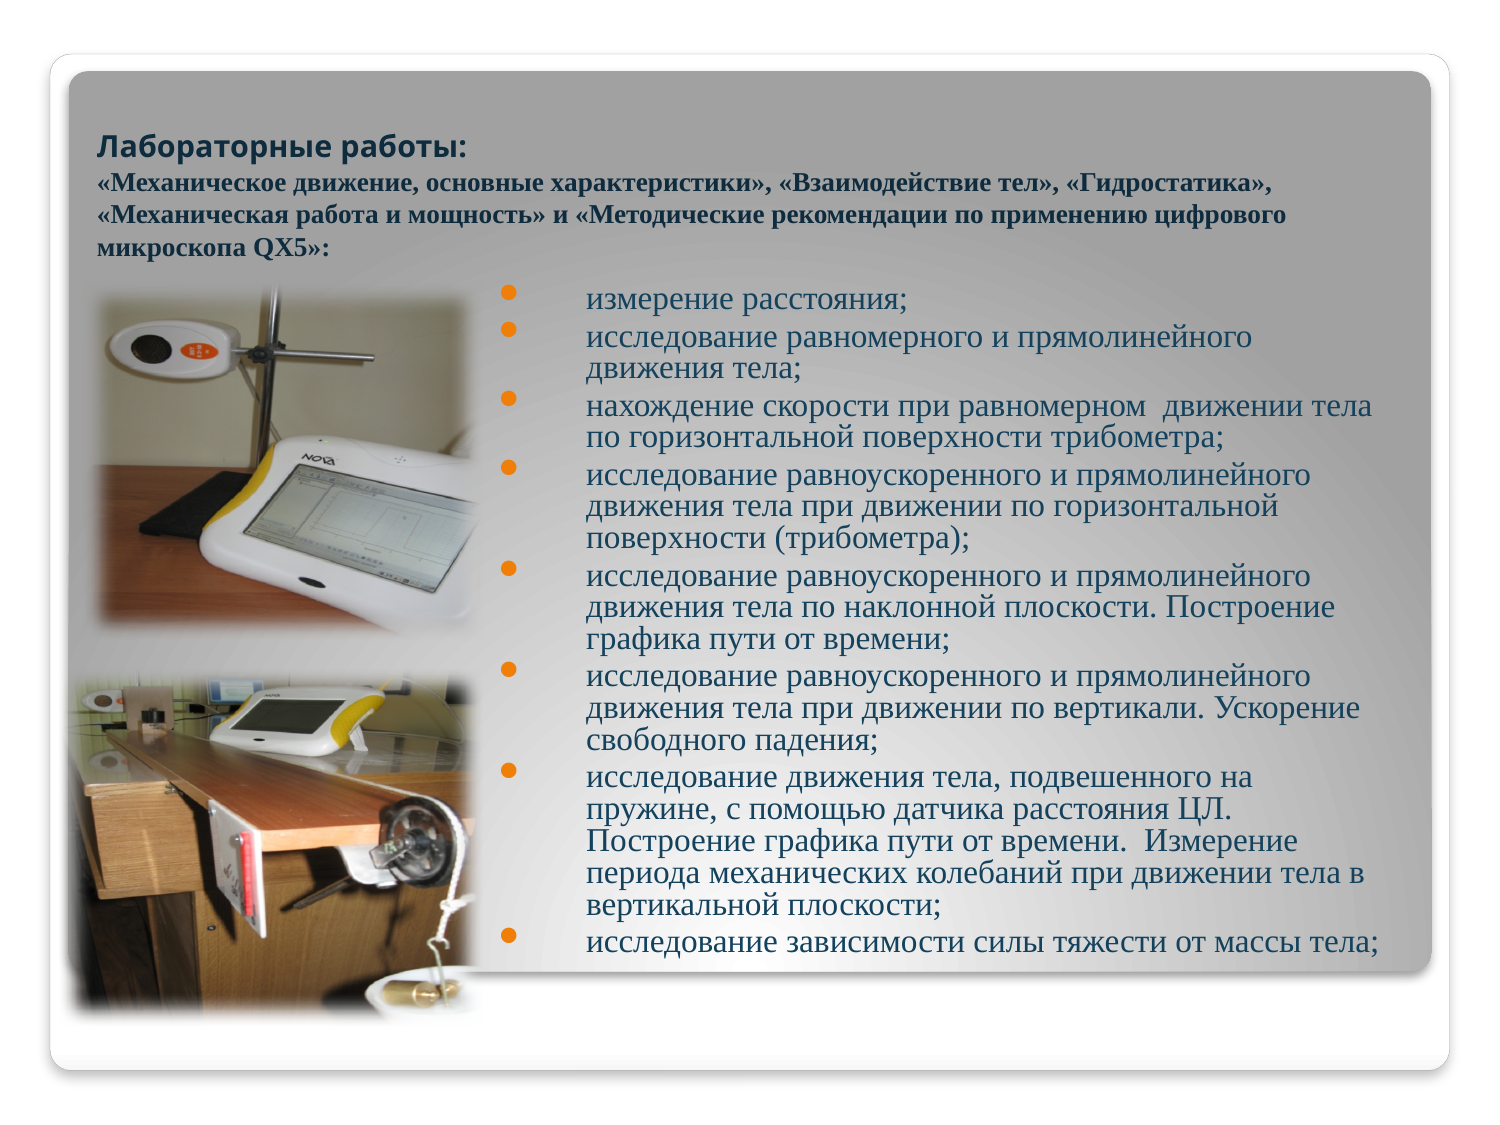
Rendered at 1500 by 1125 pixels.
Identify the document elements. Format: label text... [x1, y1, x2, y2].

title Лабораторные работы: «Механическое движение, основные характеристики», «Взаимодействие тел», «Гидростатика», «Механическая работа и мощность» и «Методические рекомендации по применению цифрового микроскопа QX5»: [82, 82, 1432, 270]
list измерение расстояния; исследование равномерного и прямолинейного движения тела; нахождение скорости при равномерном движении тела по горизонтальной поверхности трибометра; исследование равноускоренного и прямолинейного движения тела при движении по горизонтальной поверхности (трибометра); исследование равноускоренного и прямолинейного движения тела по наклонной плоскости. Построение графика пути от времени; исследование равноускоренного и прямолинейного движения тела при движении по вертикали. Ускорение свободного падения; исследование движения тела, подвешенного на пружине, с помощью датчика расстояния ЦЛ. Построение графика пути от времени. Измерение периода механических колебаний при движении тела в вертикальной плоскости; исследование зависимости силы тяжести от массы тела; [468, 269, 1407, 1045]
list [58, 667, 484, 1028]
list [81, 280, 483, 641]
